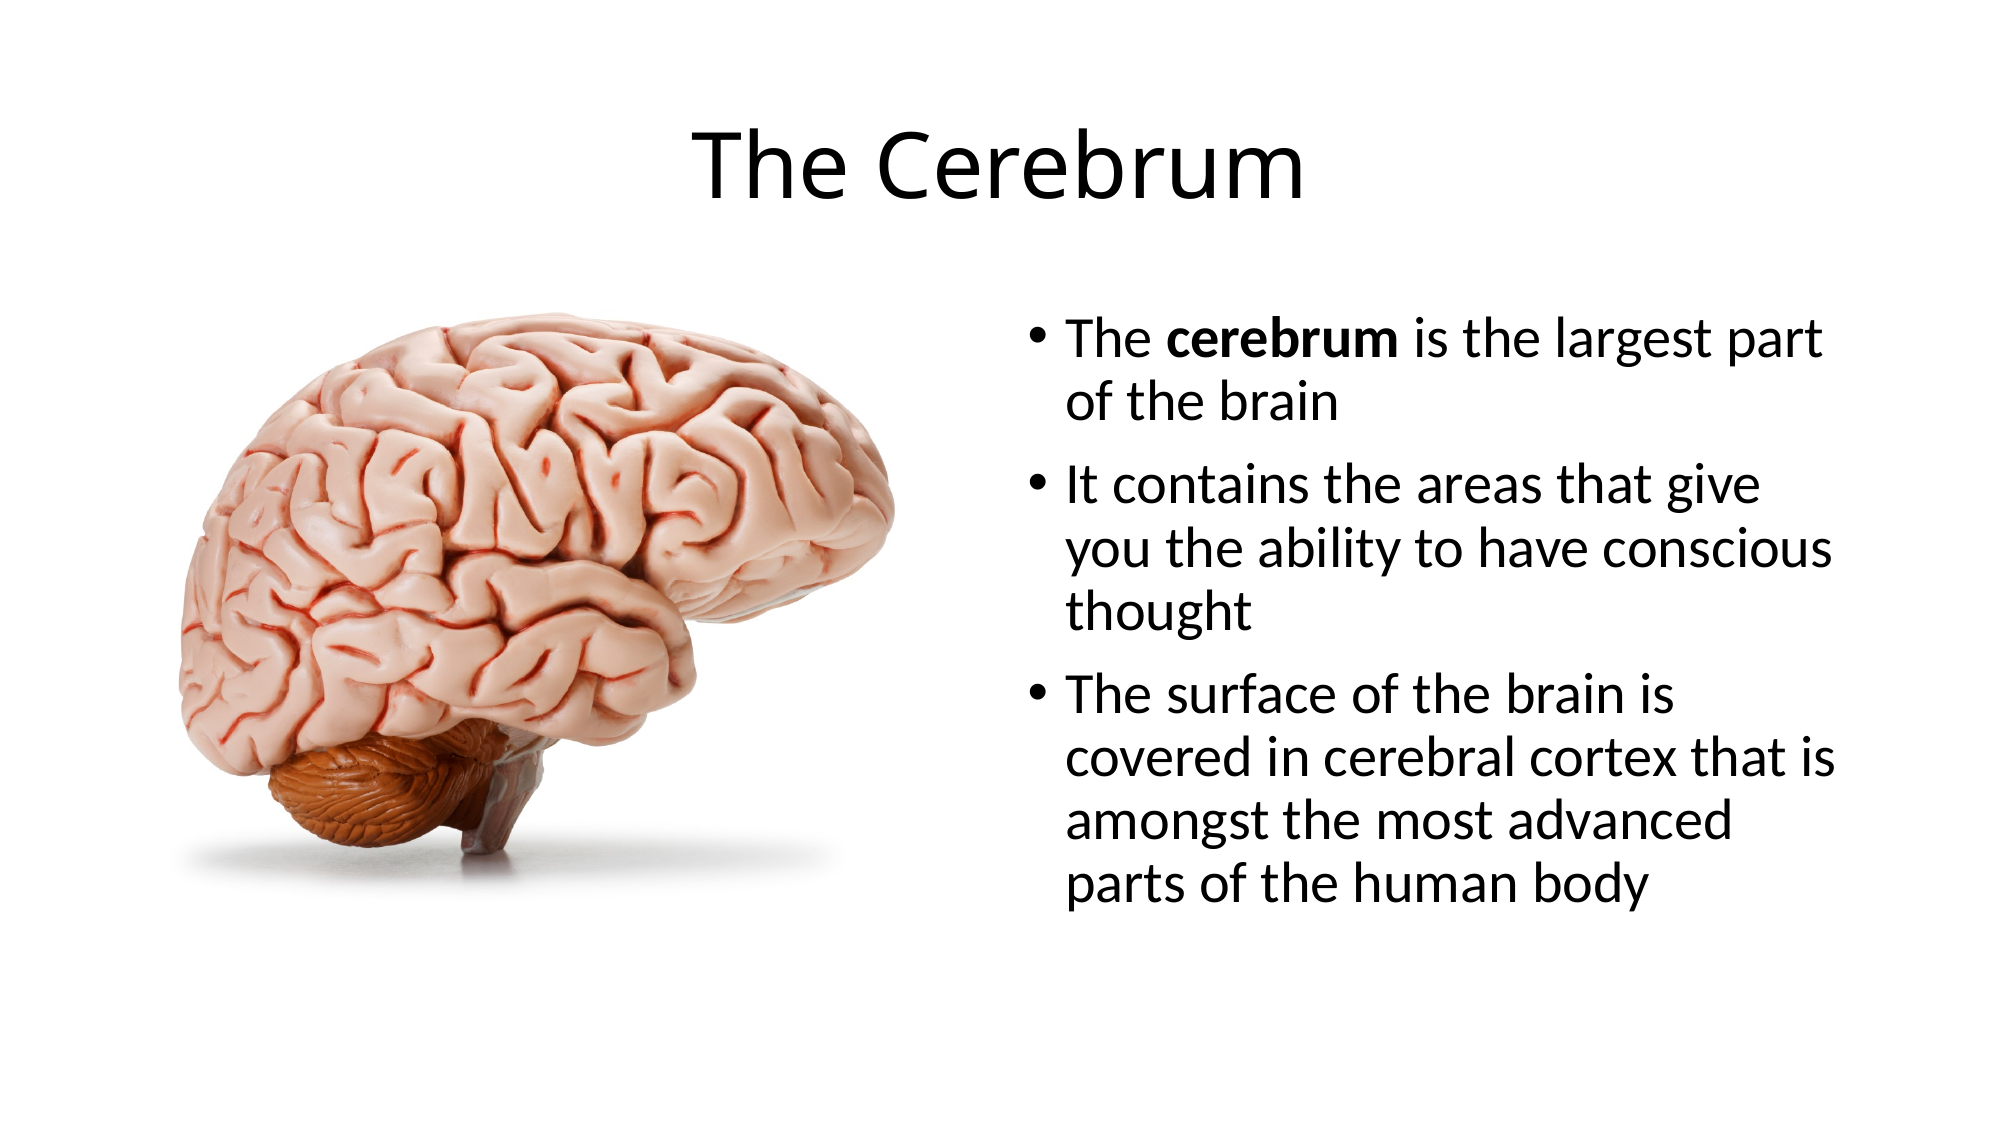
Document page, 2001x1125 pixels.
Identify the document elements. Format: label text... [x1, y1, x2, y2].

title The Cerebrum [137, 59, 1863, 278]
list The cerebrum is the largest part of the brain It contains the areas that give you the ability to have conscious thought The surface of the brain is covered in cerebral cortex that is amongst the most advanced parts of the human body [1012, 299, 1863, 1014]
picture [47, 299, 955, 904]
